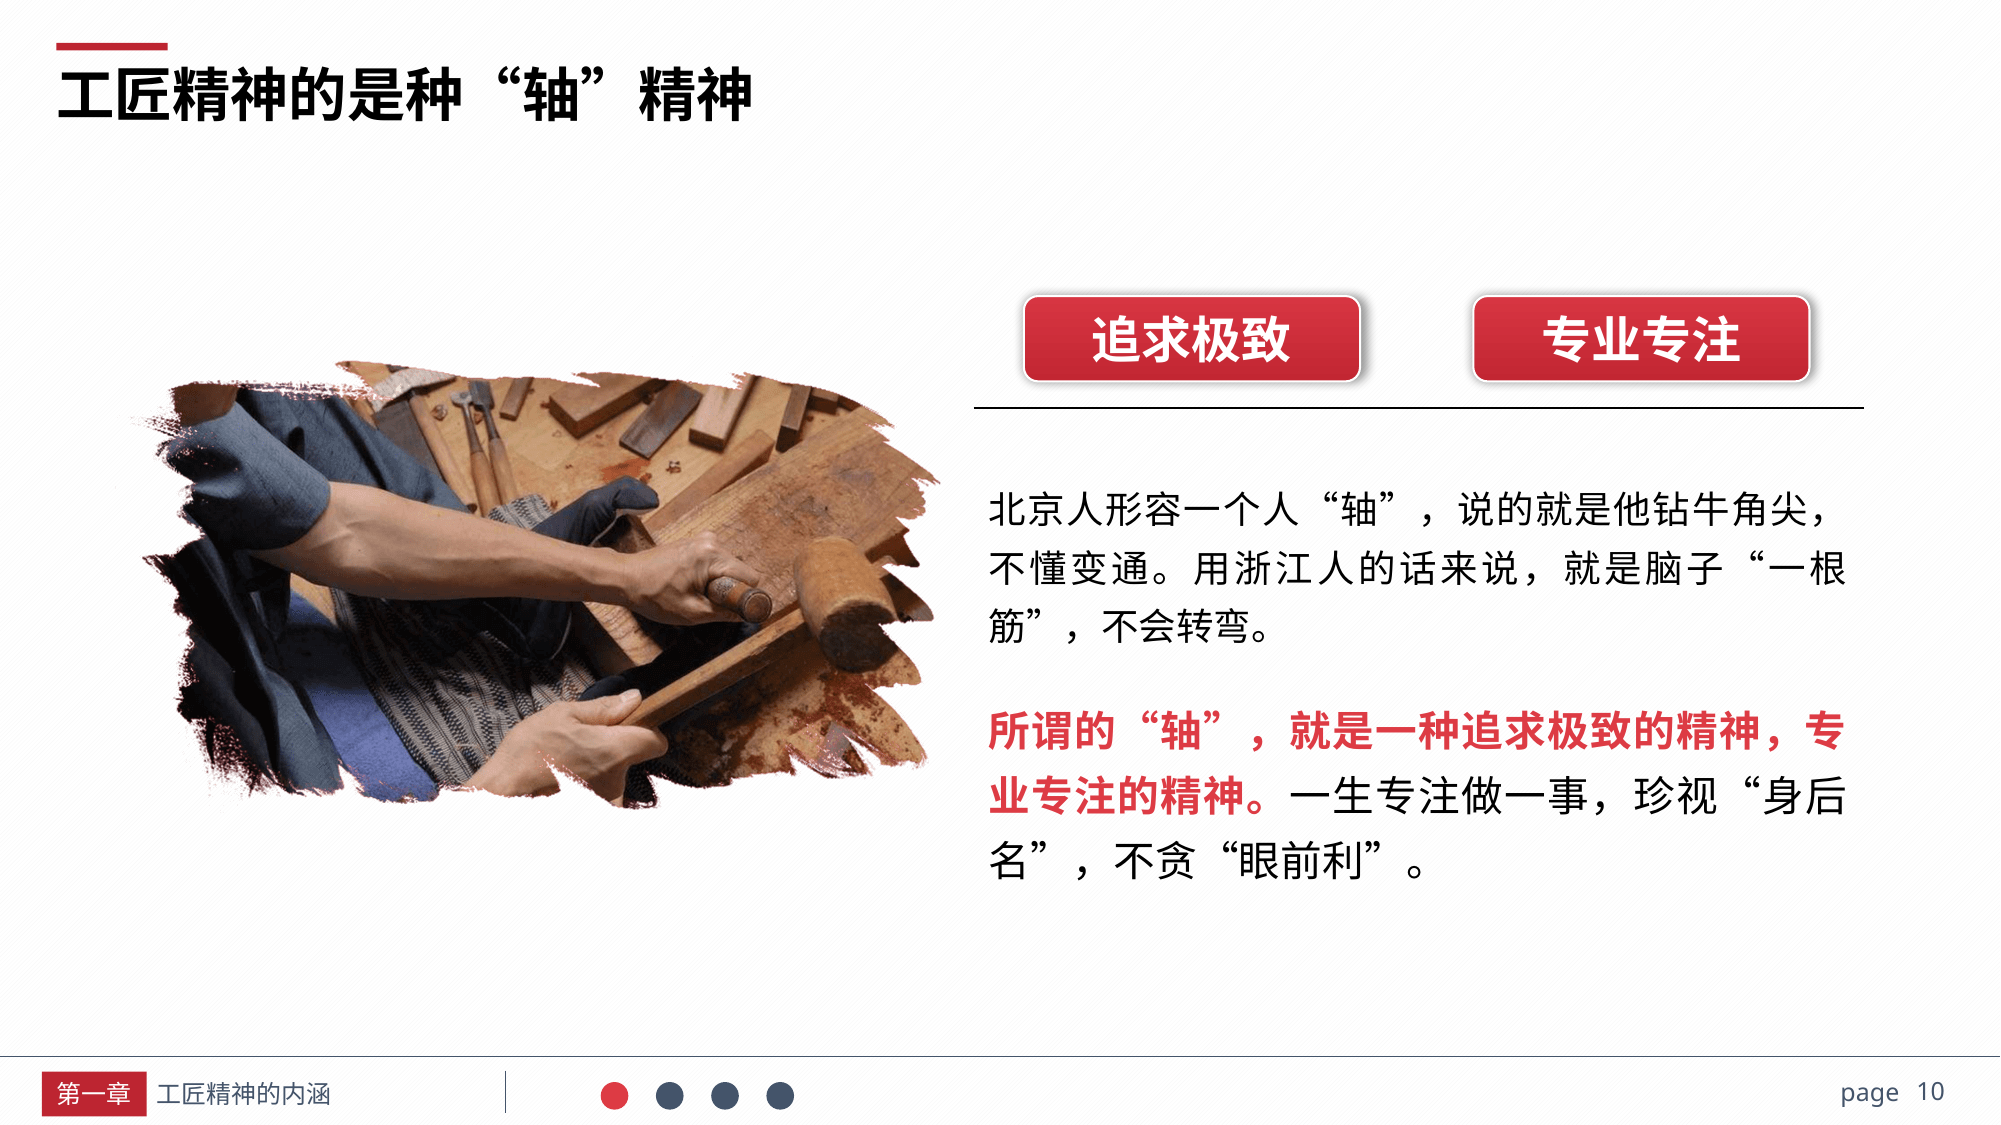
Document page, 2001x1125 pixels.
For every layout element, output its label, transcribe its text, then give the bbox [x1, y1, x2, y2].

text_box [56, 42, 168, 50]
text_box 专业专注 [1473, 296, 1810, 382]
text_box 北京人形容一个人“轴”，说的就是他钻牛角尖，不懂变通。用浙江人的话来说，就是脑子“一根筋”，不会转弯。 [1000, 465, 1862, 656]
picture [71, 121, 1000, 1050]
text_box 所谓的“轴”，就是一种追求极致的精神，专业专注的精神。一生专注做一事，珍视“身后名”，不贪“眼前利”。 [1000, 682, 1862, 893]
text_box 追求极致 [1023, 296, 1361, 382]
text_box 工匠精神的是种“轴”精神 [41, 50, 954, 136]
